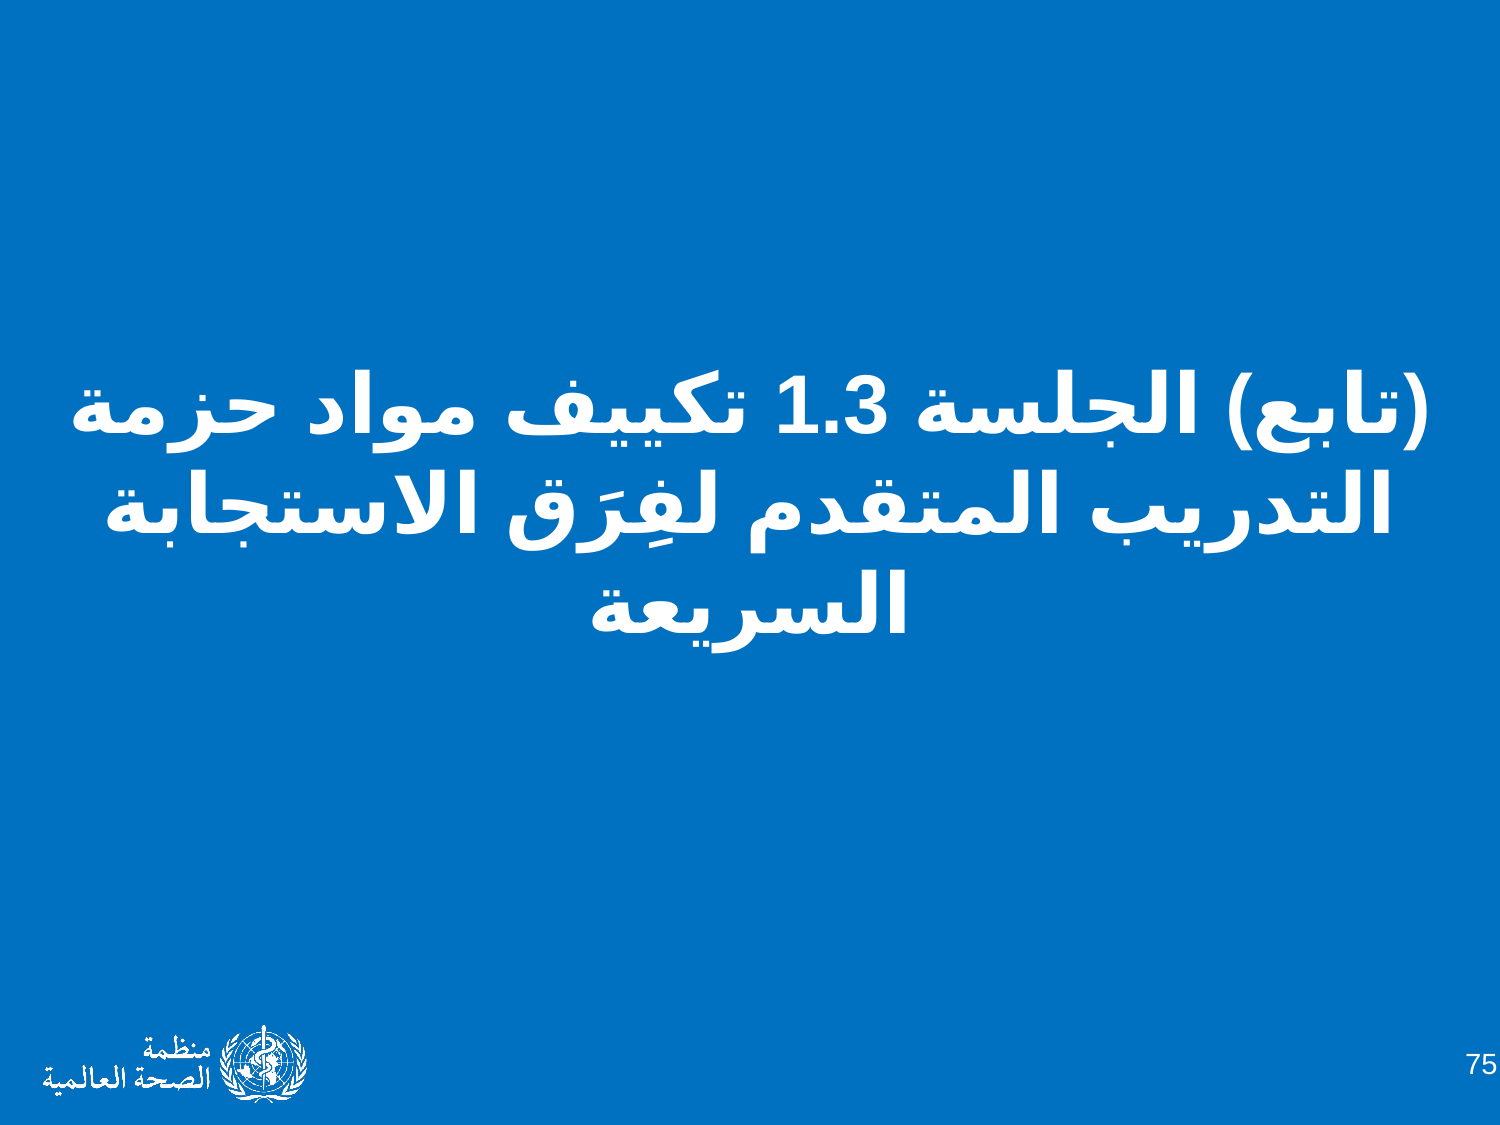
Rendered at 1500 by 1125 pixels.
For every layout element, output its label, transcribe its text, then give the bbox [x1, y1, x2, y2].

picture [43, 1025, 307, 1103]
list (تابع) الجلسة 1.3 تكييف مواد حزمة التدريب المتقدم لفِرَق الاستجابة السريعة [0, 0, 1500, 1001]
